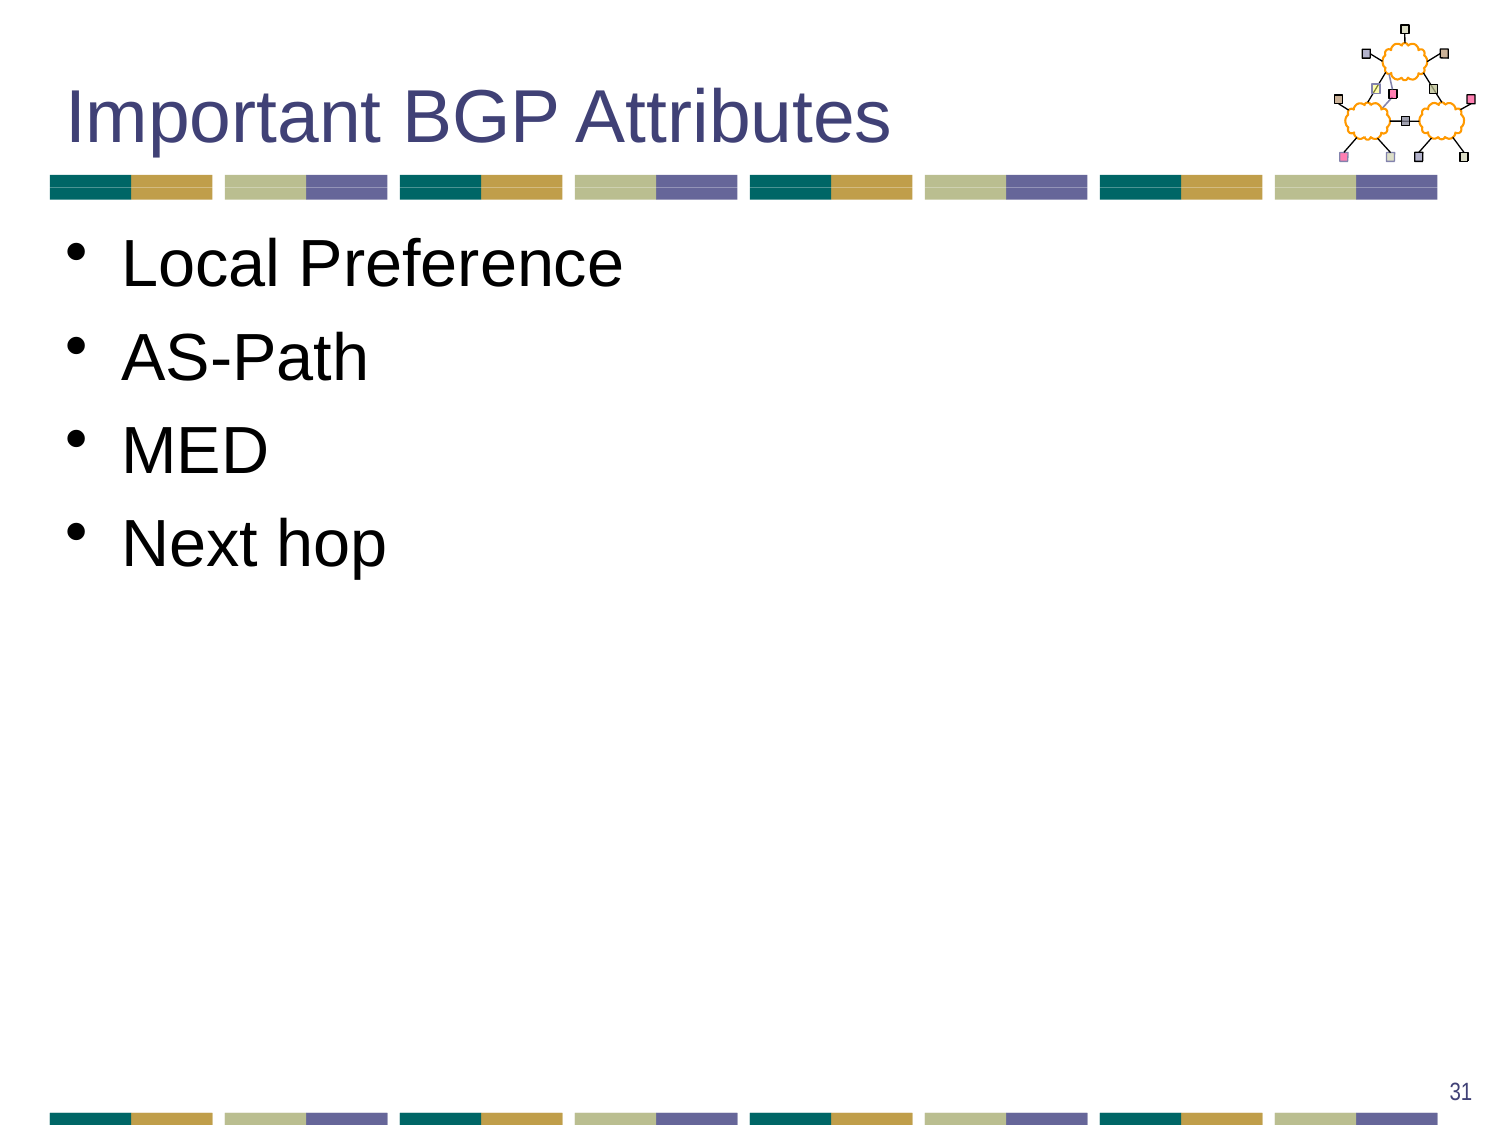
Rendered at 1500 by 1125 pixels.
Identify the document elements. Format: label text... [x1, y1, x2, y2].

title Important BGP Attributes [49, 62, 1388, 163]
list Local Preference AS-Path MED Next hop [49, 212, 1438, 1001]
slide_number 31 [1174, 1037, 1488, 1113]
